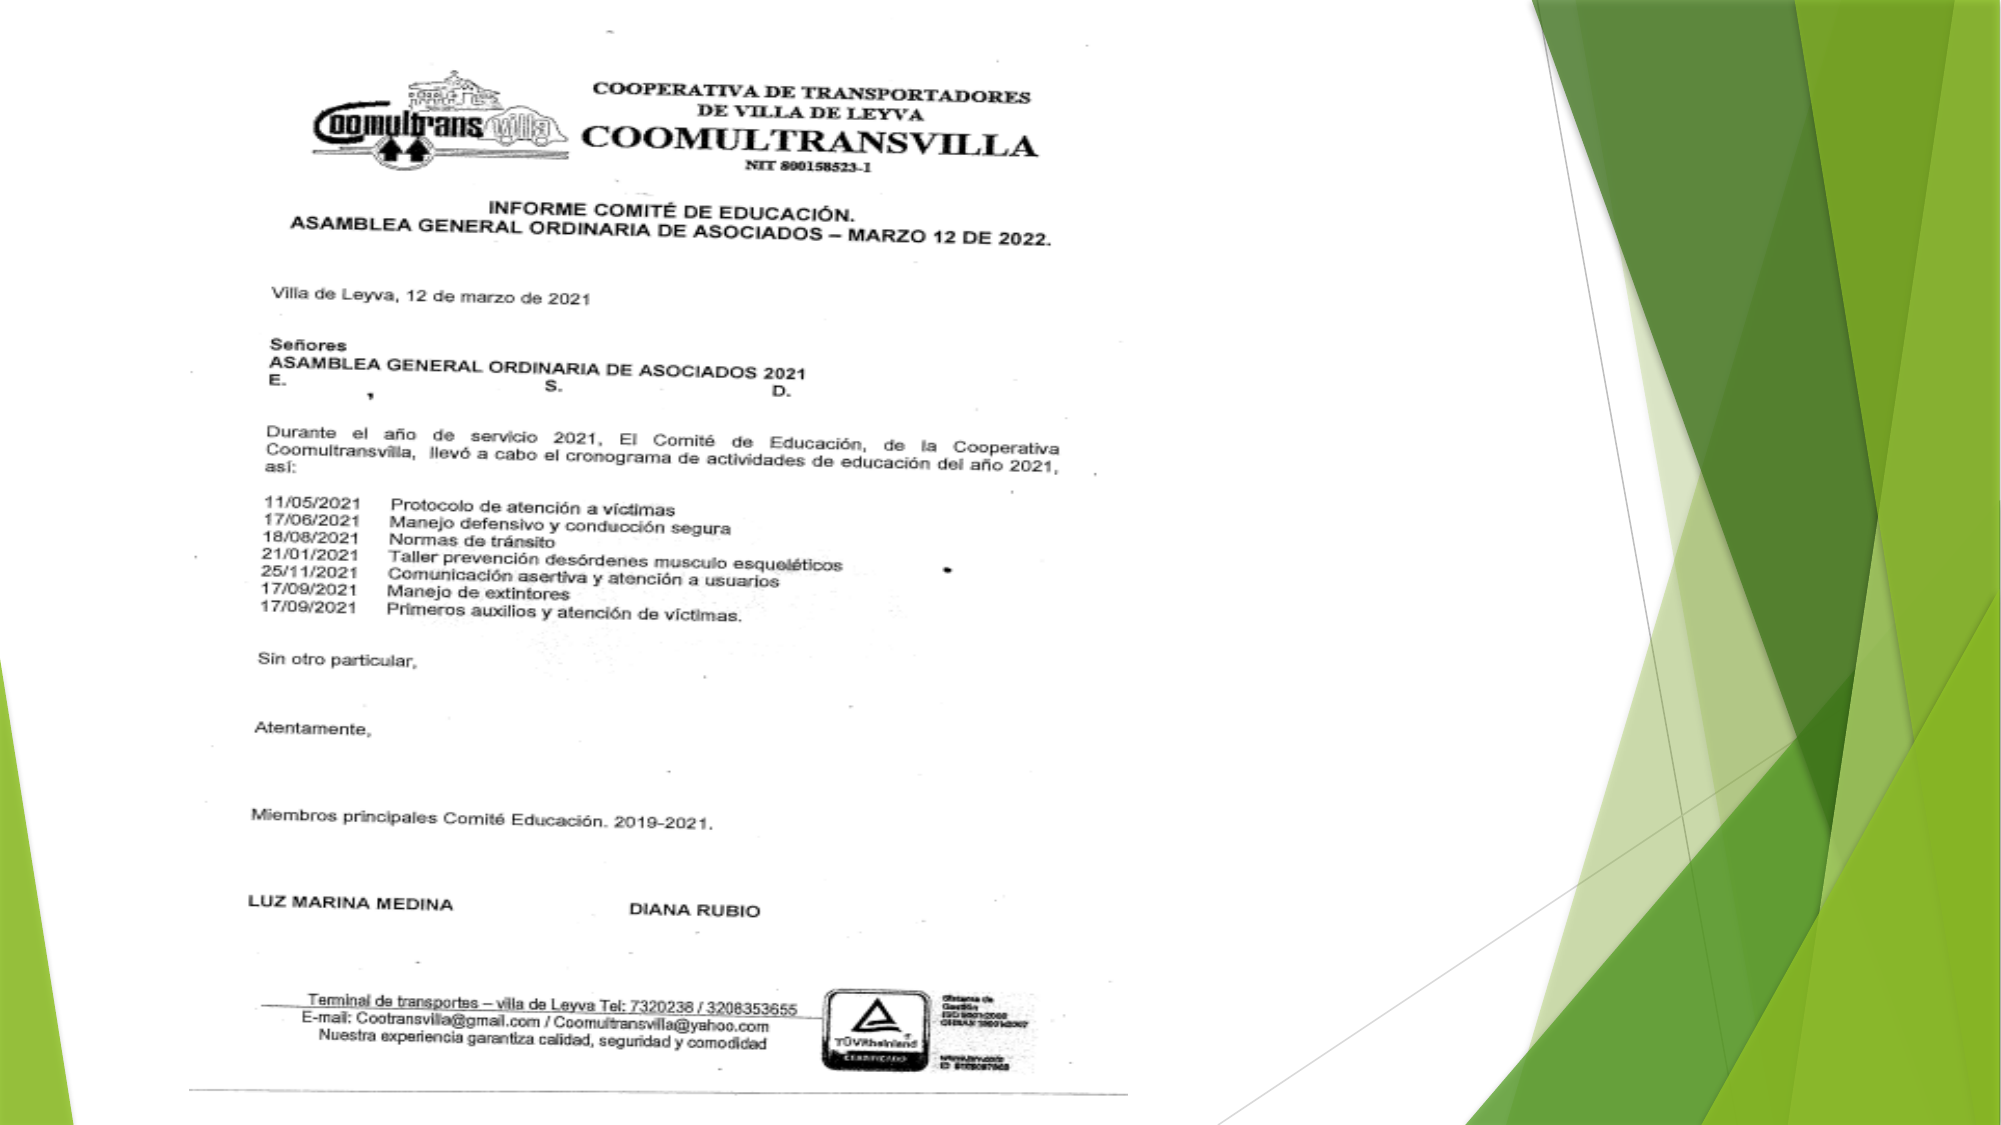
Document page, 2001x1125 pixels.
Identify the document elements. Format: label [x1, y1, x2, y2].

picture [189, 0, 1128, 1107]
